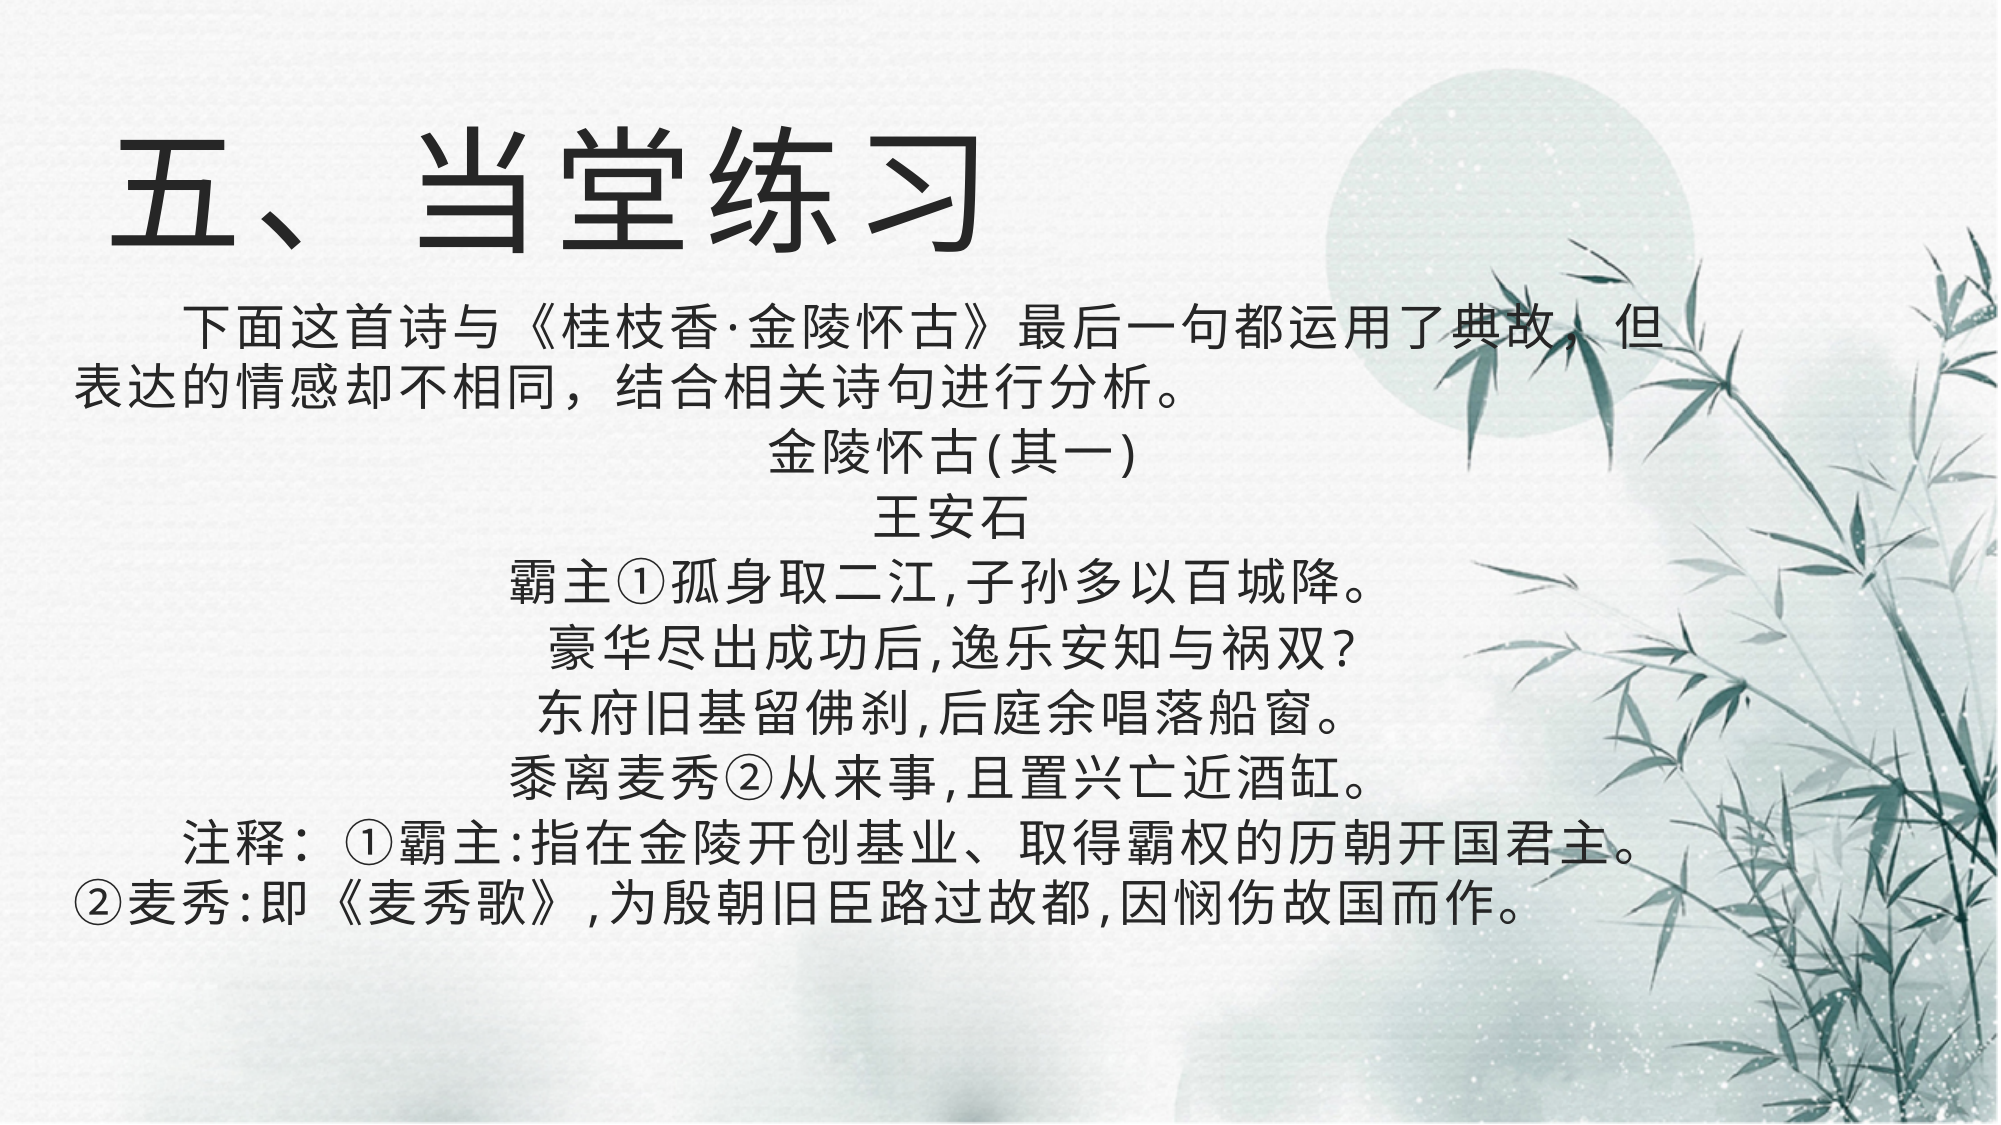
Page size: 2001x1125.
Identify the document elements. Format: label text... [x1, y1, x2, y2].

title 五、当堂练习 [89, 76, 1655, 279]
picture [0, 0, 1998, 1124]
subtitle 下面这首诗与《桂枝香·金陵怀古》最后一句都运用了典故，但表达的情感却不相同，结合相关诗句进行分析。 金陵怀古(其一) 王安石 霸主①孤身取二江,子孙多以百城降。 豪华尽出成功后,逸乐安知与祸双? 东府旧基留佛刹,后庭余唱落船窗。 黍离麦秀②从来事,且置兴亡近酒缸。 注释：①霸主:指在金陵开创基业、取得霸权的历朝开国君主。②麦秀:即《麦秀歌》,为殷朝旧臣路过故都,因悯伤故国而作。 [58, 287, 1736, 962]
